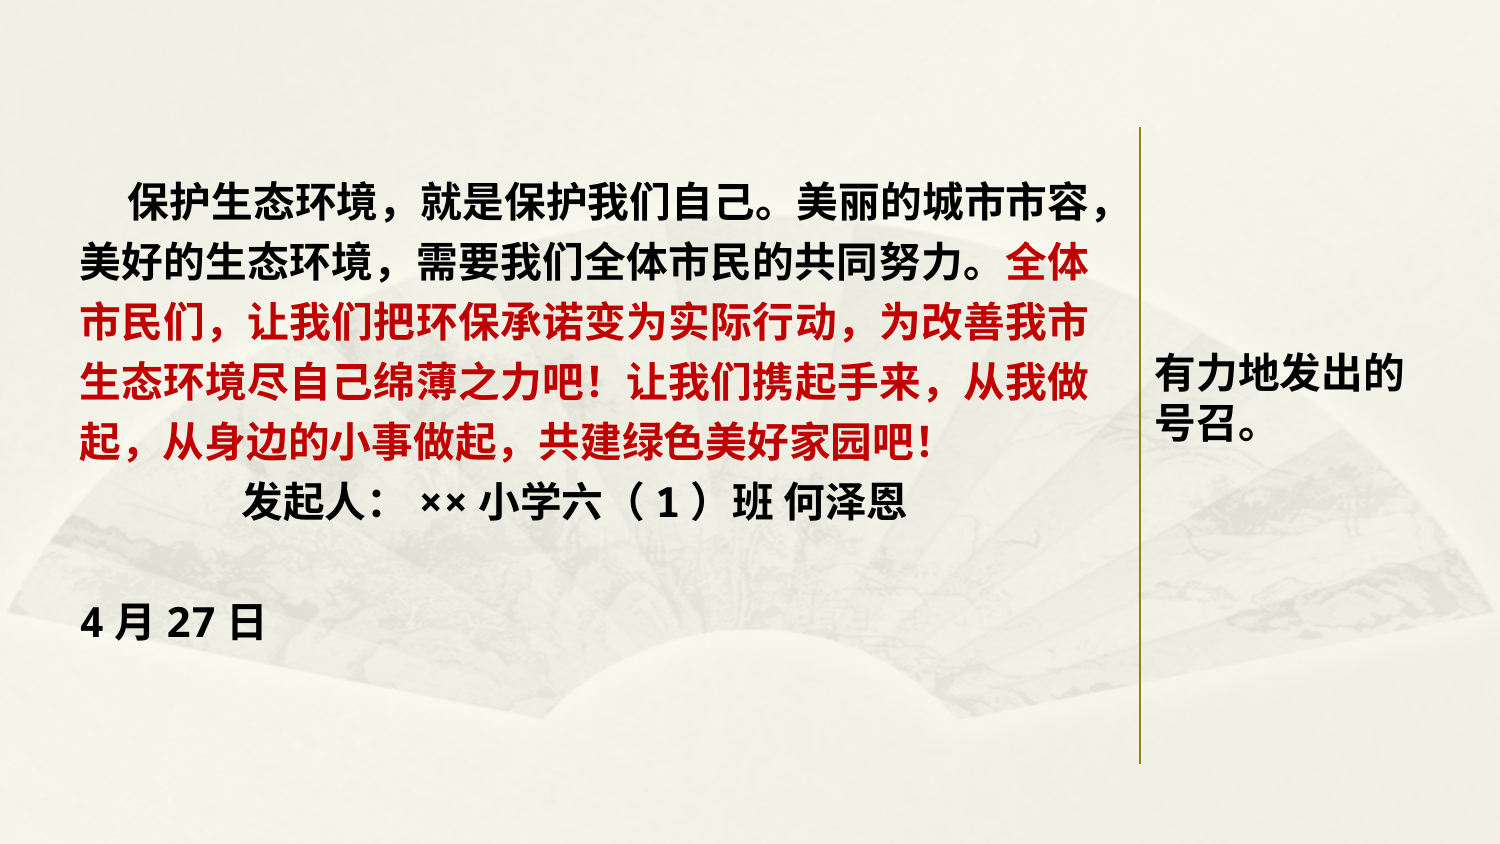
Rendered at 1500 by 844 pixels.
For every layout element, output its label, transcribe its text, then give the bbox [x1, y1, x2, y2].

text_box 保护生态环境，就是保护我们自己。美丽的城市市容，美好的生态环境，需要我们全体市民的共同努力。全体市民们，让我们把环保承诺变为实际行动，为改善我市生态环境尽自己绵薄之力吧！让我们携起手来，从我做起，从身边的小事做起，共建绿色美好家园吧！ 发起人：××小学六（1）班 何泽恩 4月27日 [64, 158, 1105, 653]
text_box 有力地发出的号召。 [1144, 339, 1436, 454]
